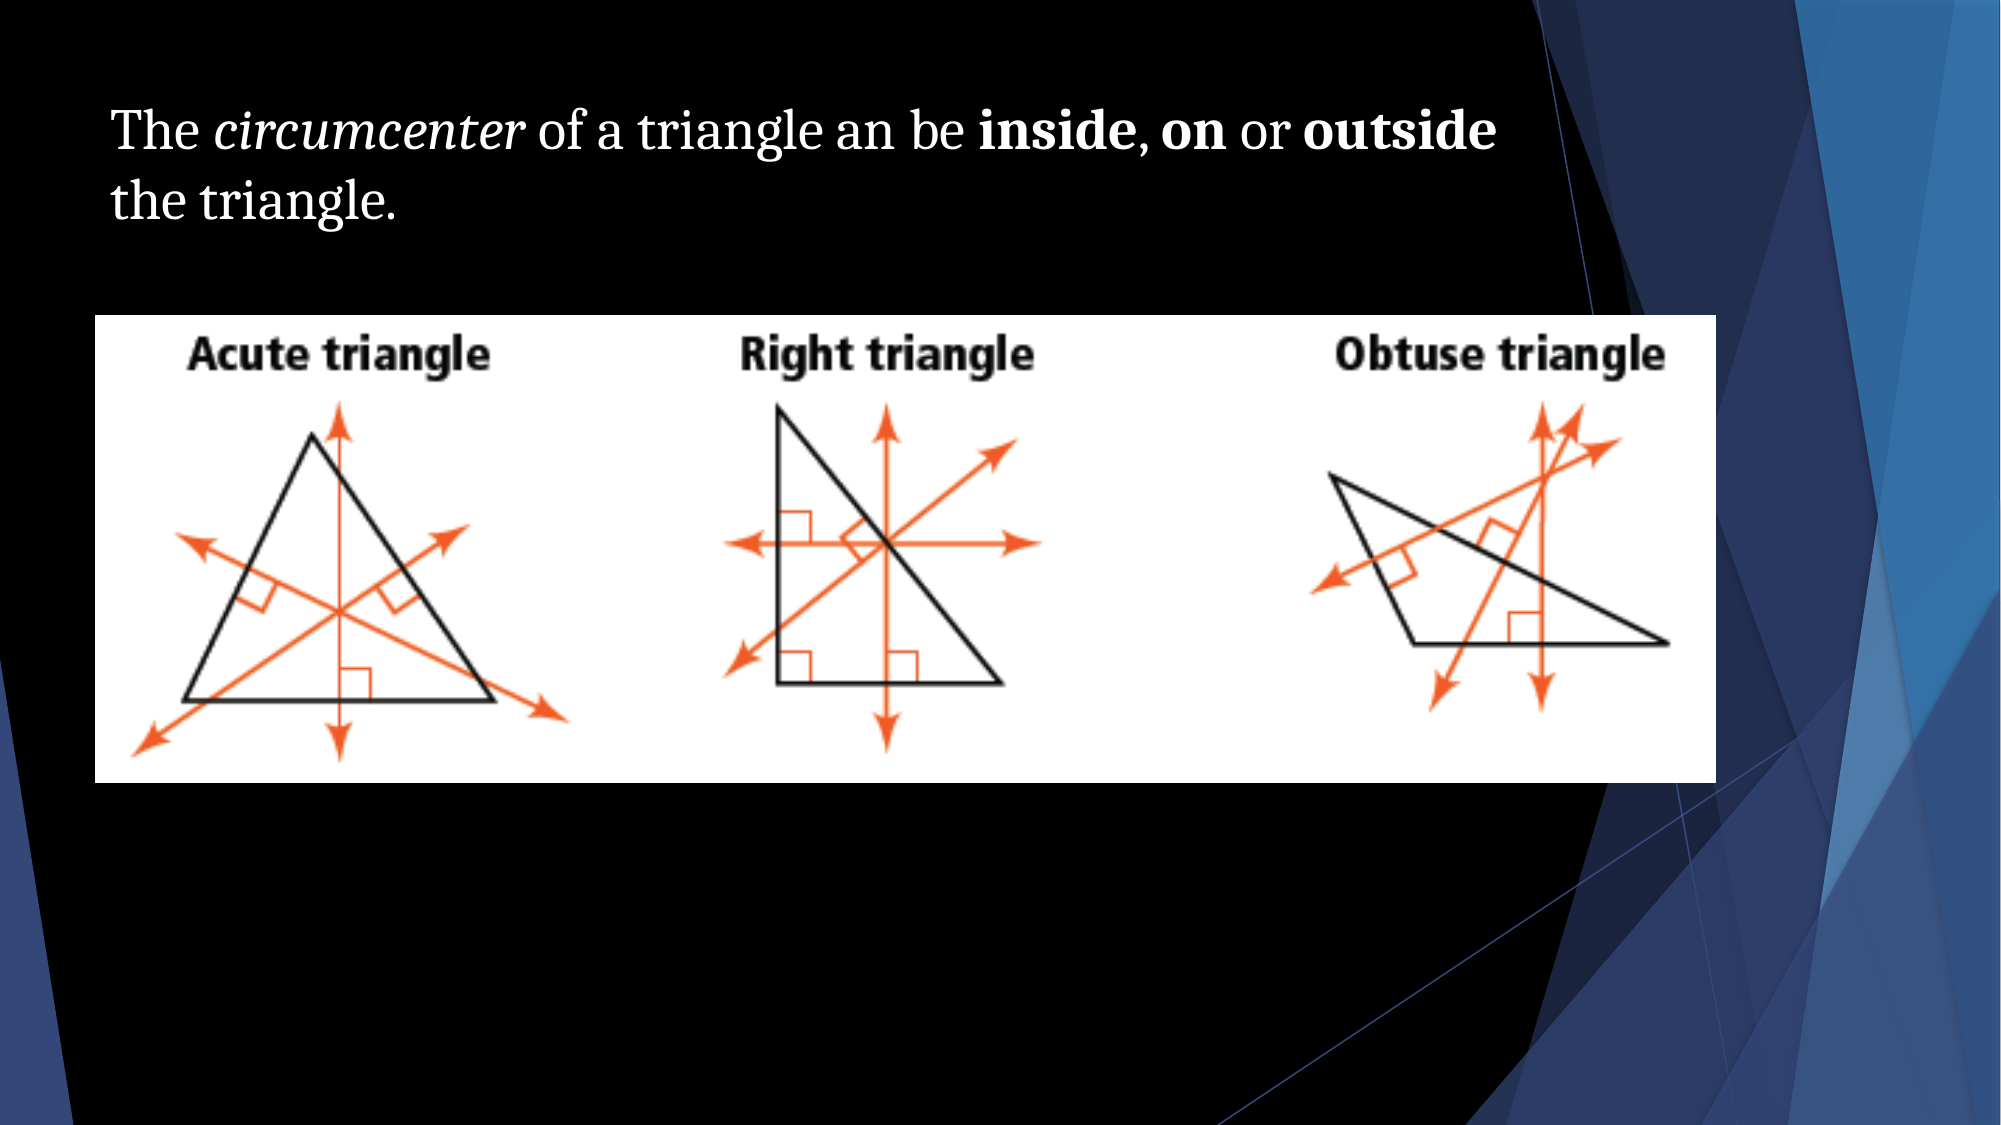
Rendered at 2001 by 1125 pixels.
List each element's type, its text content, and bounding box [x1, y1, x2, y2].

text_box The circumcenter of a triangle an be inside, on or outside the triangle. [94, 82, 1526, 240]
picture [94, 314, 1716, 784]
